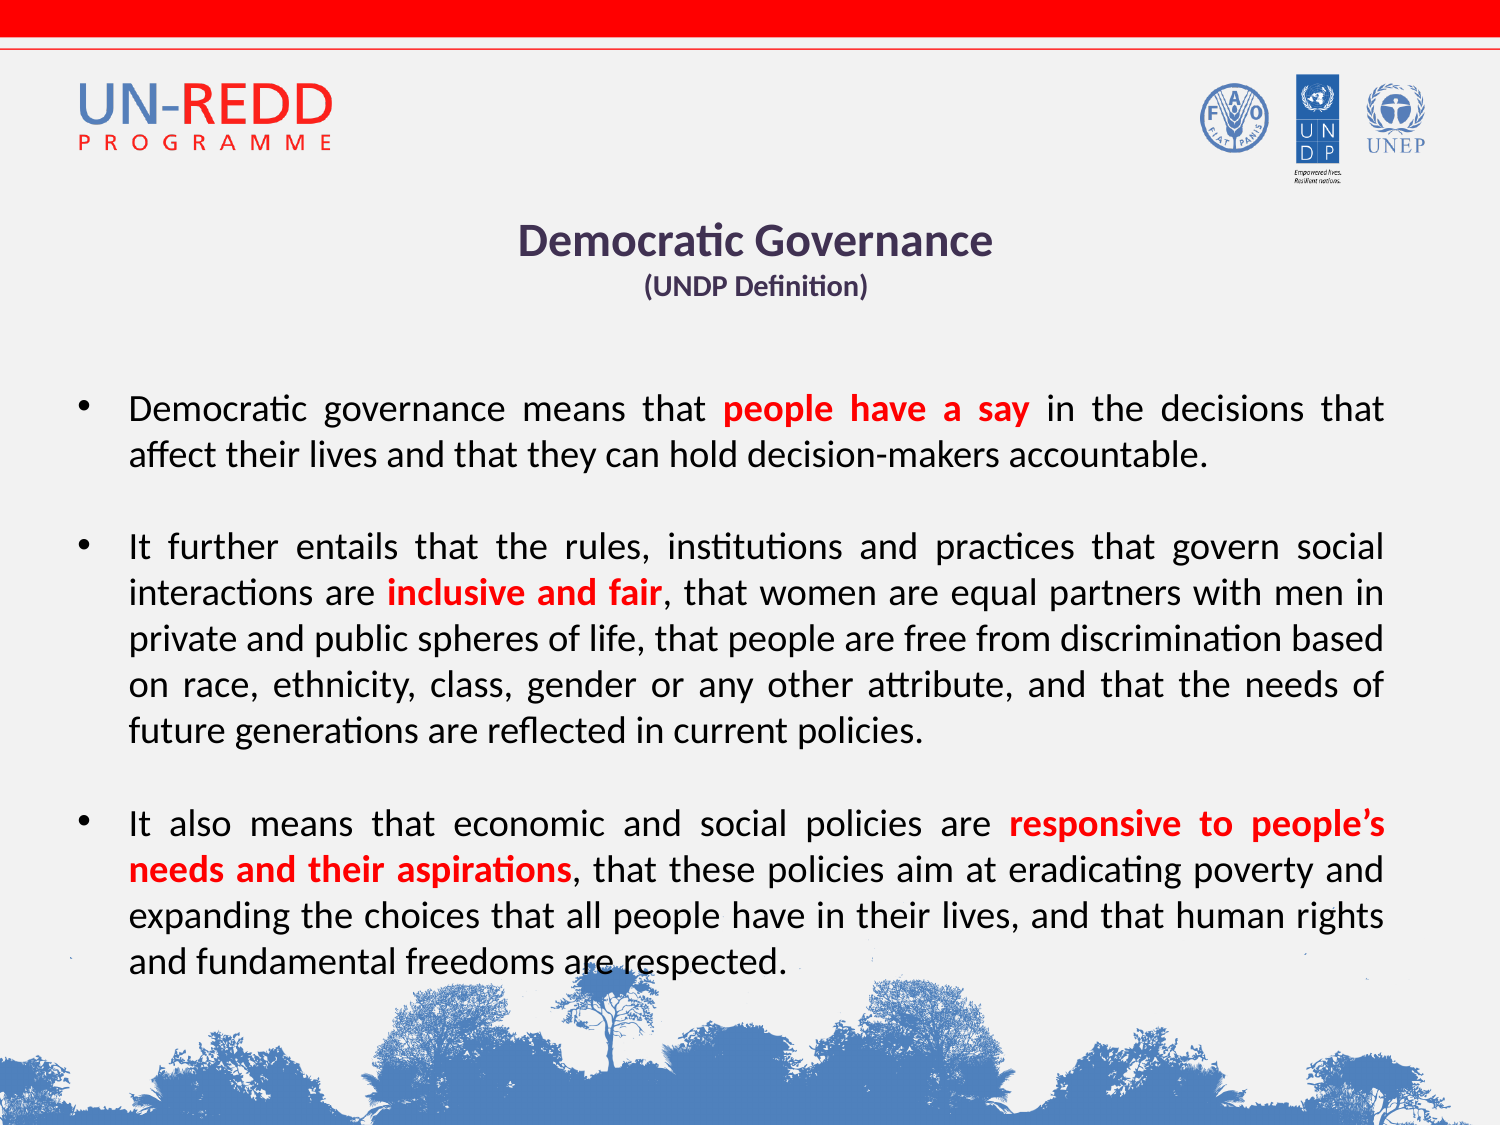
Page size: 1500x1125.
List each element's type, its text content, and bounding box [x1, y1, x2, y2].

picture [74, 74, 345, 155]
list Democratic governance means that people have a say in the decisions that affect their lives and that they can hold decision-makers accountable. It further entails that the rules, institutions and practices that govern social interactions are inclusive and fair, that women are equal partners with men in private and public spheres of life, that people are free from discrimination based on race, ethnicity, class, gender or any other attribute, and that the needs of future generations are reflected in current policies. It also means that economic and social policies are responsive to people’s needs and their aspirations, that these policies aim at eradicating poverty and expanding the choices that all people have in their lives, and that human rights and fundamental freedoms are respected. [62, 375, 1400, 1000]
title Democratic Governance (UNDP Definition) [87, 200, 1425, 363]
picture [0, 821, 1500, 1125]
picture [1200, 74, 1425, 193]
